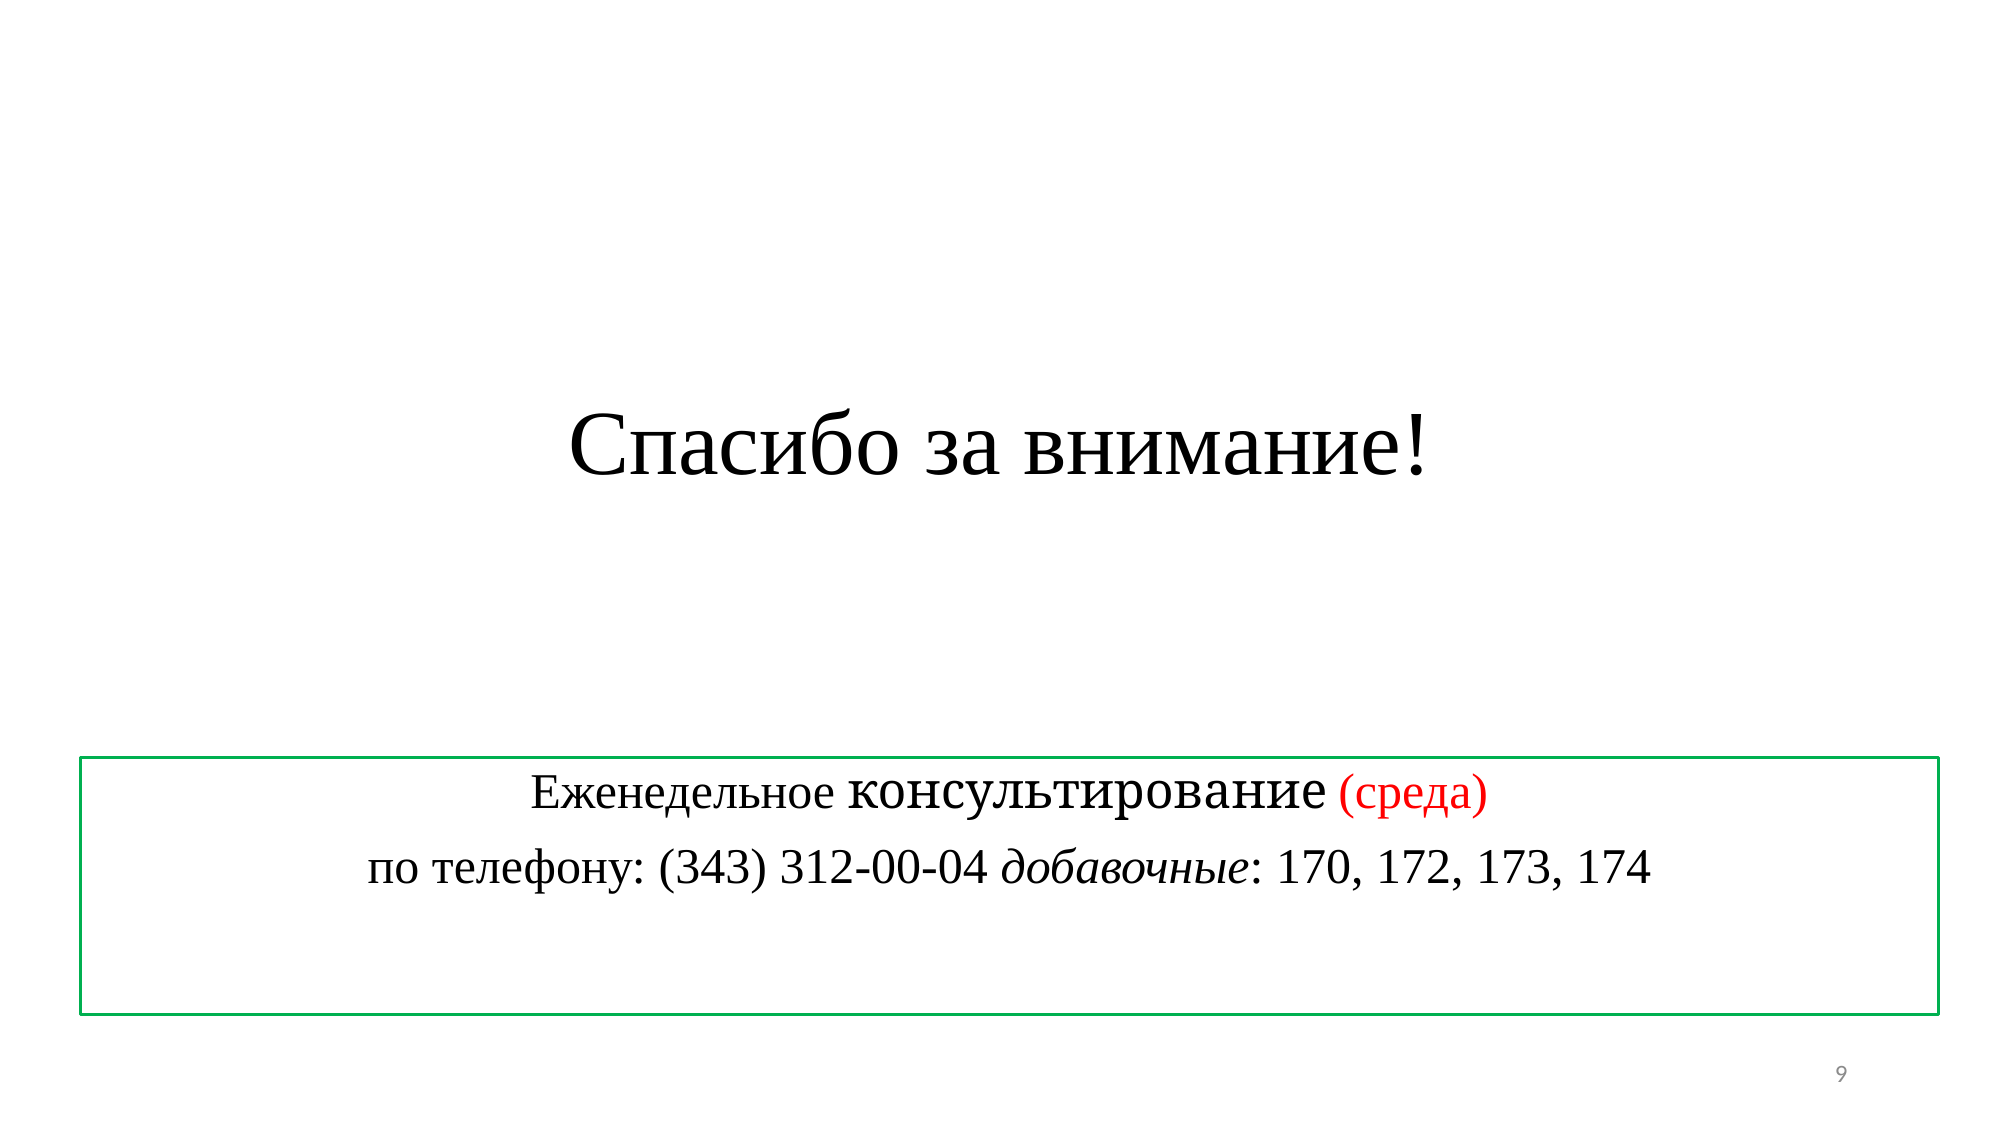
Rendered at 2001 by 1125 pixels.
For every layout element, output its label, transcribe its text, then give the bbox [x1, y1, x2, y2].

text_box Еженедельное консультирование (среда) по телефону: (343) 312-00-04 добавочные: 170, 172, 173, 174 [80, 757, 1939, 1015]
text_box Спасибо за внимание! [138, 387, 1864, 606]
slide_number 9 [1412, 1042, 1863, 1103]
